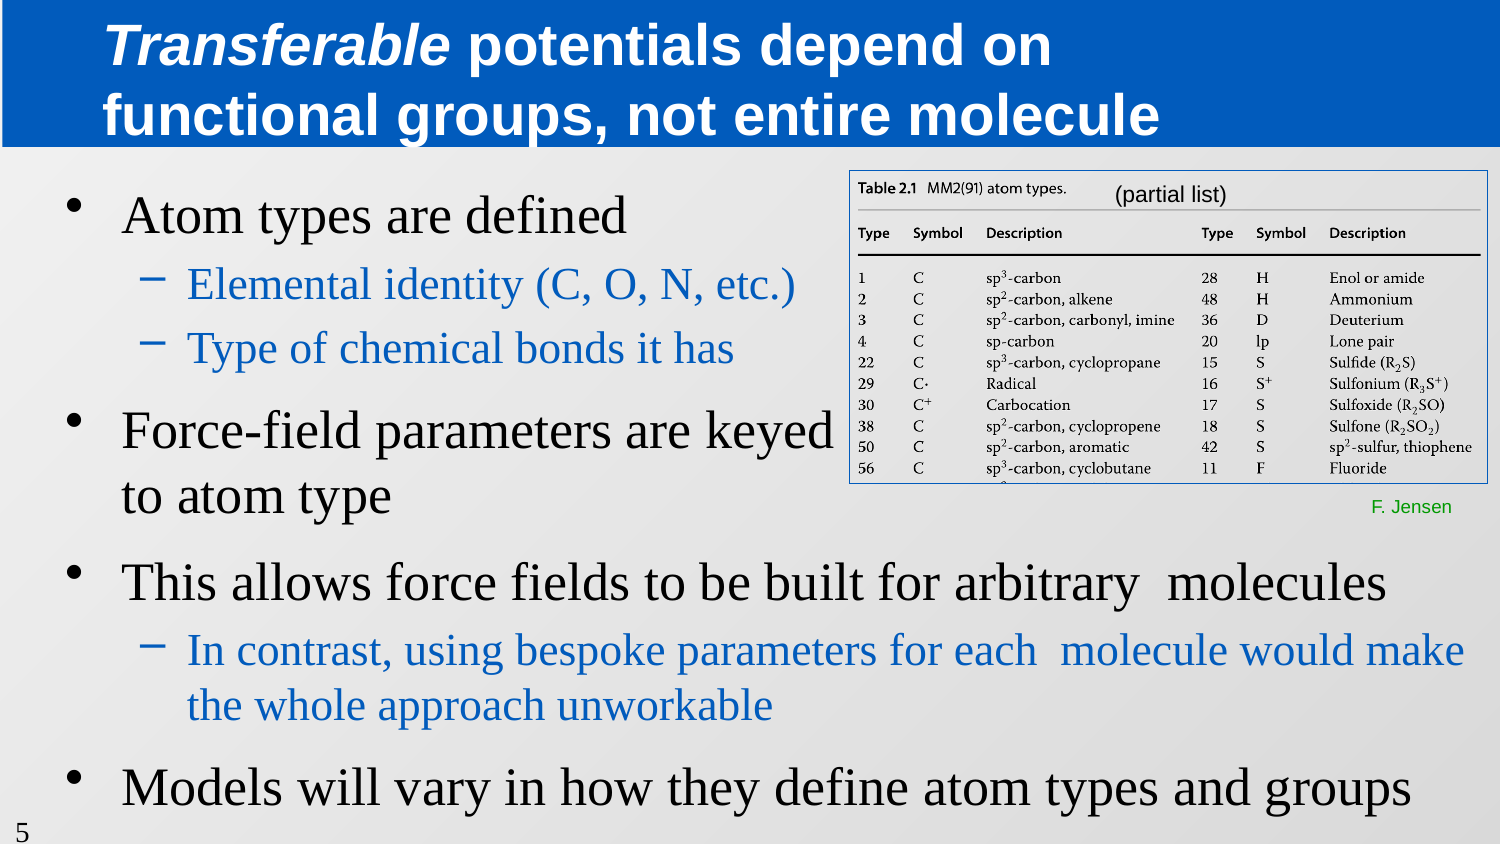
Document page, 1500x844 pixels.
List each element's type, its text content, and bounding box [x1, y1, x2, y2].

text_box F. Jensen [1356, 491, 1488, 526]
list Atom types are defined Elemental identity (C, O, N, etc.) Type of chemical bonds it has Force-field parameters are keyed to atom type This allows force fields to be built for arbitrary molecules In contrast, using bespoke parameters for each molecule would make the whole approach unworkable Models will vary in how they define atom types and groups [49, 171, 1488, 760]
picture [849, 170, 1488, 484]
title Transferable potentials depend on functional groups, not entire molecule [87, 0, 1363, 147]
slide_number 5 [0, 806, 101, 844]
